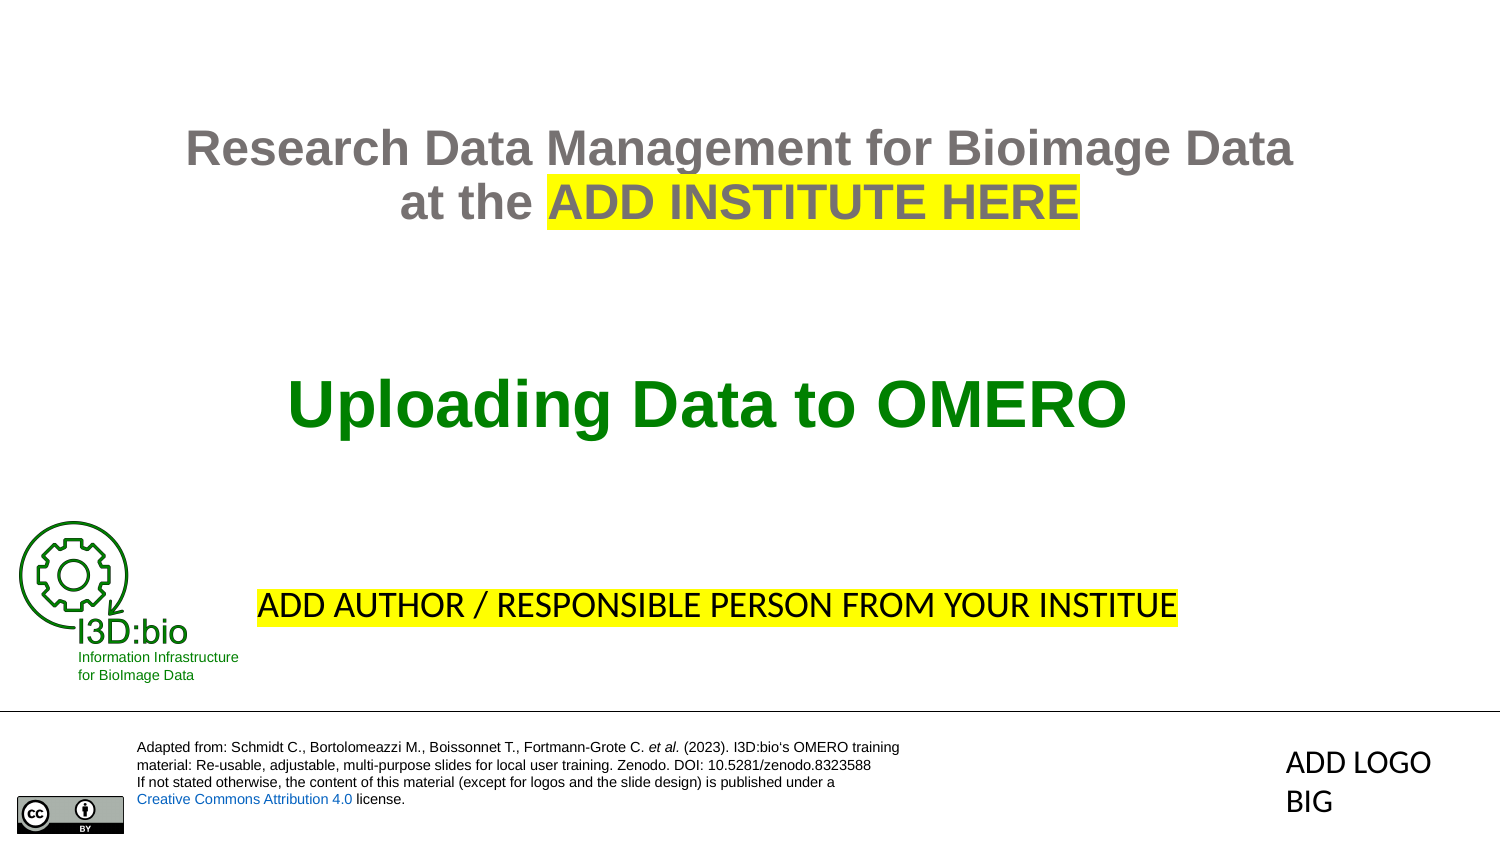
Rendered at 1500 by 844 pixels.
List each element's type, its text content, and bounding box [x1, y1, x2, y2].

text_box Research Data Management for Bioimage Data at the ADD INSTITUTE HERE [159, 114, 1321, 311]
text_box Uploading Data to OMERO [159, 353, 1258, 448]
picture [17, 796, 124, 834]
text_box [19, 521, 277, 692]
text_box ADD AUTHOR / RESPONSIBLE PERSON FROM YOUR INSTITUE [277, 572, 1228, 633]
